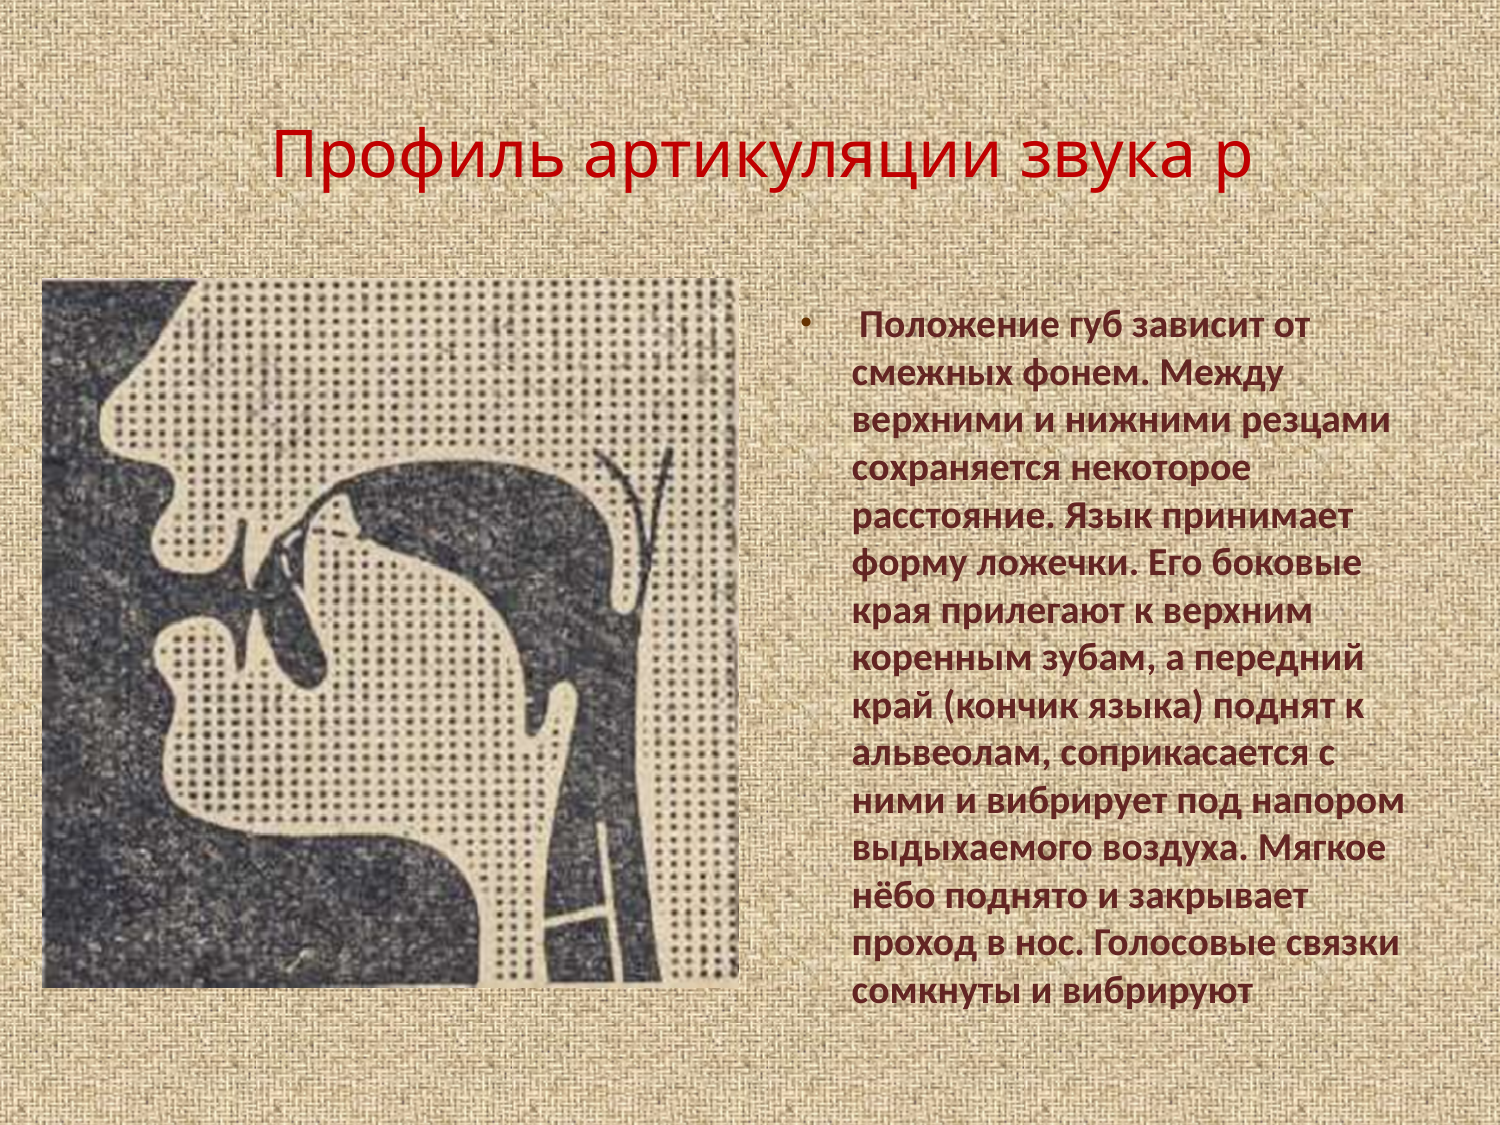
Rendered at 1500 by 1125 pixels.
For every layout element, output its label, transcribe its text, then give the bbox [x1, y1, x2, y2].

picture [42, 278, 739, 988]
list Положение губ зависит от смежных фонем. Между верхними и нижними резцами сохраняется некоторое расстояние. Язык принимает форму ложечки. Его боковые края прилегают к верхним коренным зубам, а передний край (кончик языка) поднят к альвеолам, соприкасается с ними и вибрирует под напором выдыхаемого воздуха. Мягкое нёбо поднято и закрывает проход в нос. Голосовые связки сомкнуты и вибрируют [785, 290, 1439, 1034]
title Профиль артикуляции звука р [88, 101, 1437, 279]
